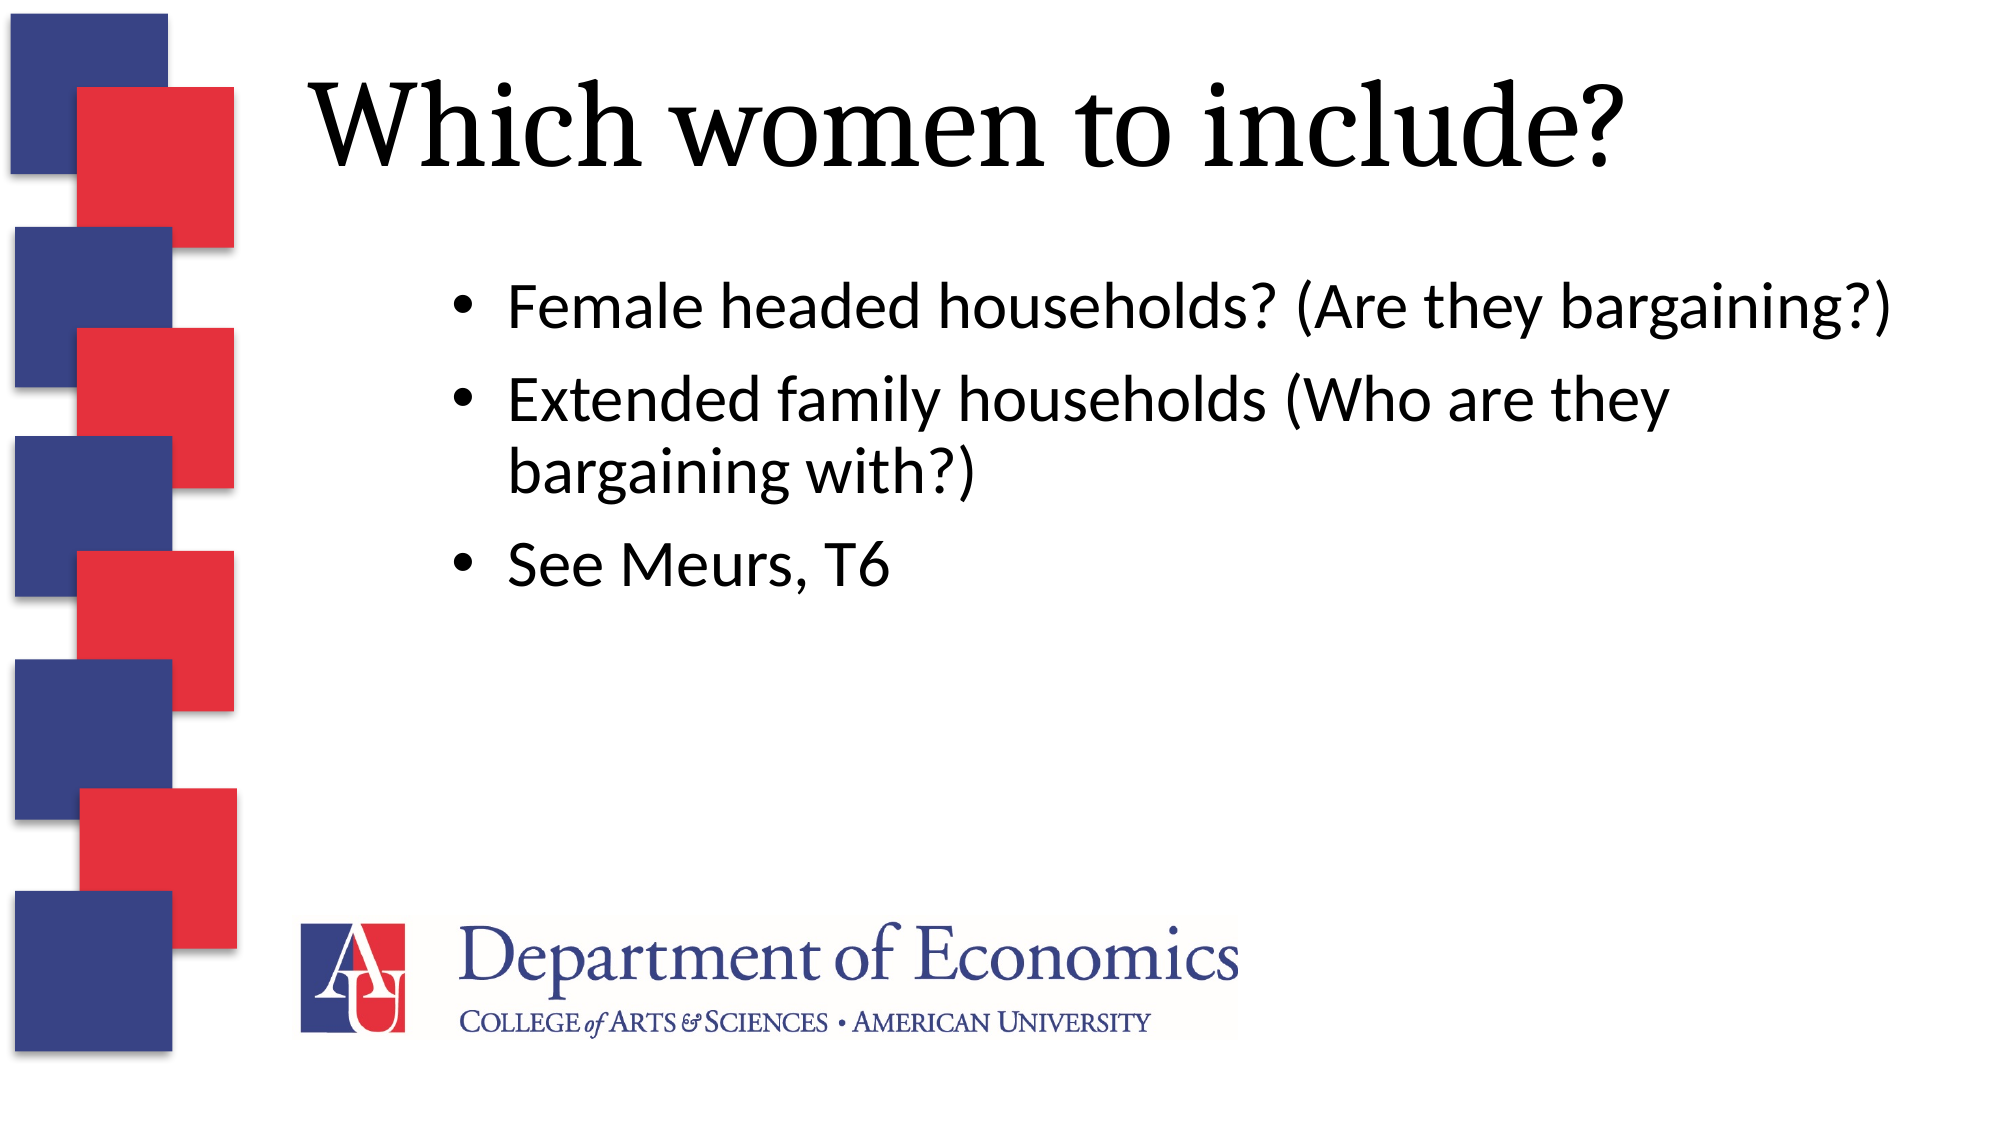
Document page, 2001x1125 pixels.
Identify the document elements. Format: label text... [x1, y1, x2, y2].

text_box [79, 787, 238, 950]
text_box Which women to include? [292, 46, 1921, 202]
text_box [10, 13, 169, 175]
text_box [76, 86, 235, 249]
text_box Female headed households? (Are they bargaining?) Extended family households (Who are they bargaining with?) See Meurs, T6 [436, 263, 1921, 916]
text_box [76, 550, 235, 712]
text_box [14, 226, 173, 388]
text_box [14, 435, 173, 598]
text_box [76, 327, 235, 489]
picture [292, 915, 1238, 1040]
text_box [14, 658, 173, 821]
text_box [14, 890, 173, 1052]
